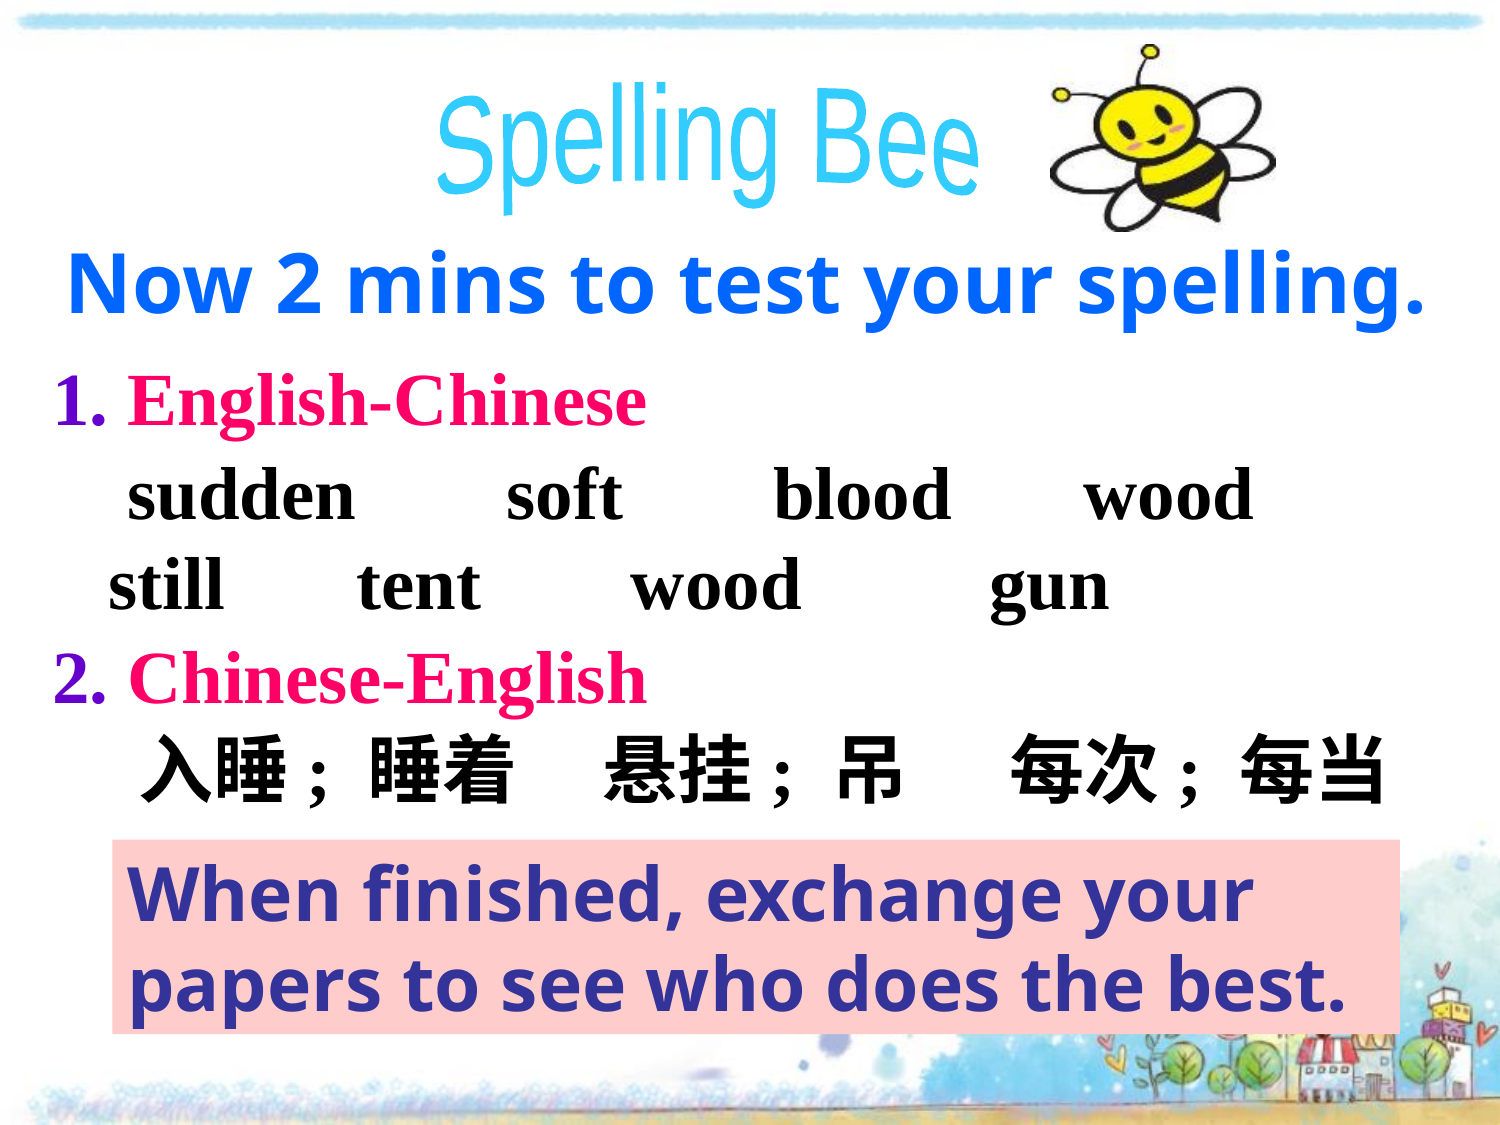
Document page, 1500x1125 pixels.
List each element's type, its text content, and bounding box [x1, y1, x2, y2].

picture [0, 0, 1500, 1125]
text_box When finished, exchange your papers to see who does the best. [112, 839, 1400, 1035]
text_box 1. English-Chinese sudden soft blood wood still tent wood gun 2. Chinese-English 入睡; 睡着 悬挂; 吊 每次; 每当 [37, 343, 1450, 820]
text_box Now 2 mins to test your spelling. [49, 222, 1463, 338]
